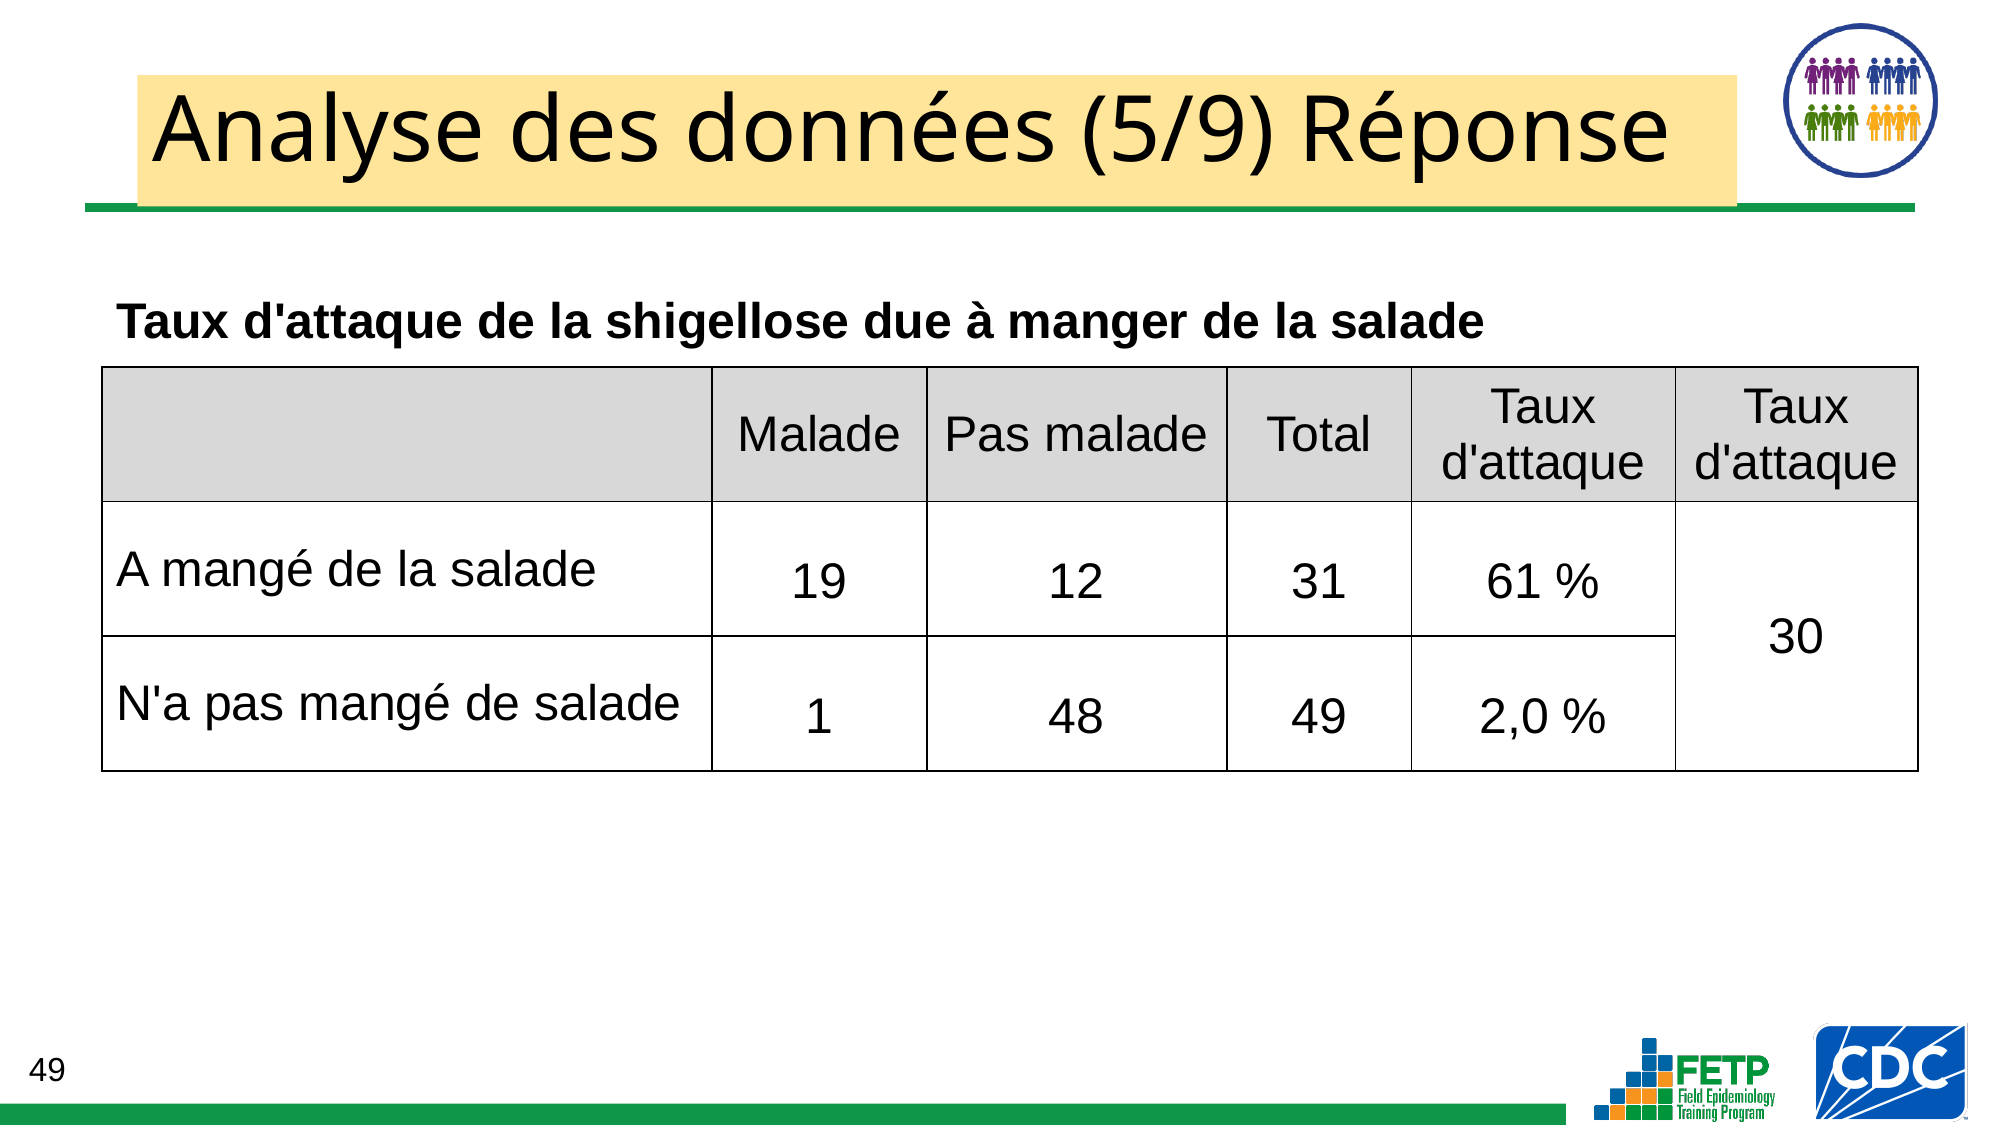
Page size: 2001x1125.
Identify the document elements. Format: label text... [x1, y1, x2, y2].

table_header Taux d'attaque [1412, 368, 1675, 501]
table_cell 31 [1228, 502, 1411, 635]
table_cell A mangé de la salade [103, 502, 711, 635]
picture [1783, 23, 1938, 178]
table_cell 1 [713, 637, 926, 770]
table_cell 2,0 % [1412, 637, 1675, 770]
table_header Malade [713, 368, 926, 501]
table_cell 61 % [1412, 502, 1675, 635]
title Analyse des données (5/9) Réponse [137, 75, 1738, 207]
table_header [103, 368, 711, 501]
table_header Taux d'attaque [1676, 368, 1917, 501]
table_header Total [1228, 368, 1411, 501]
picture [1855, 1023, 1968, 1122]
table_header Pas malade [928, 368, 1226, 501]
table_cell 48 [928, 637, 1226, 770]
table_cell 49 [1228, 637, 1411, 770]
table_cell 30 [1676, 502, 1917, 770]
table_cell 12 [928, 502, 1226, 635]
table_cell 19 [713, 502, 926, 635]
list [129, 772, 1855, 1125]
table_cell N'a pas mangé de salade [103, 637, 711, 770]
text_box Taux d'attaque de la shigellose due à manger de la salade [101, 280, 1517, 366]
